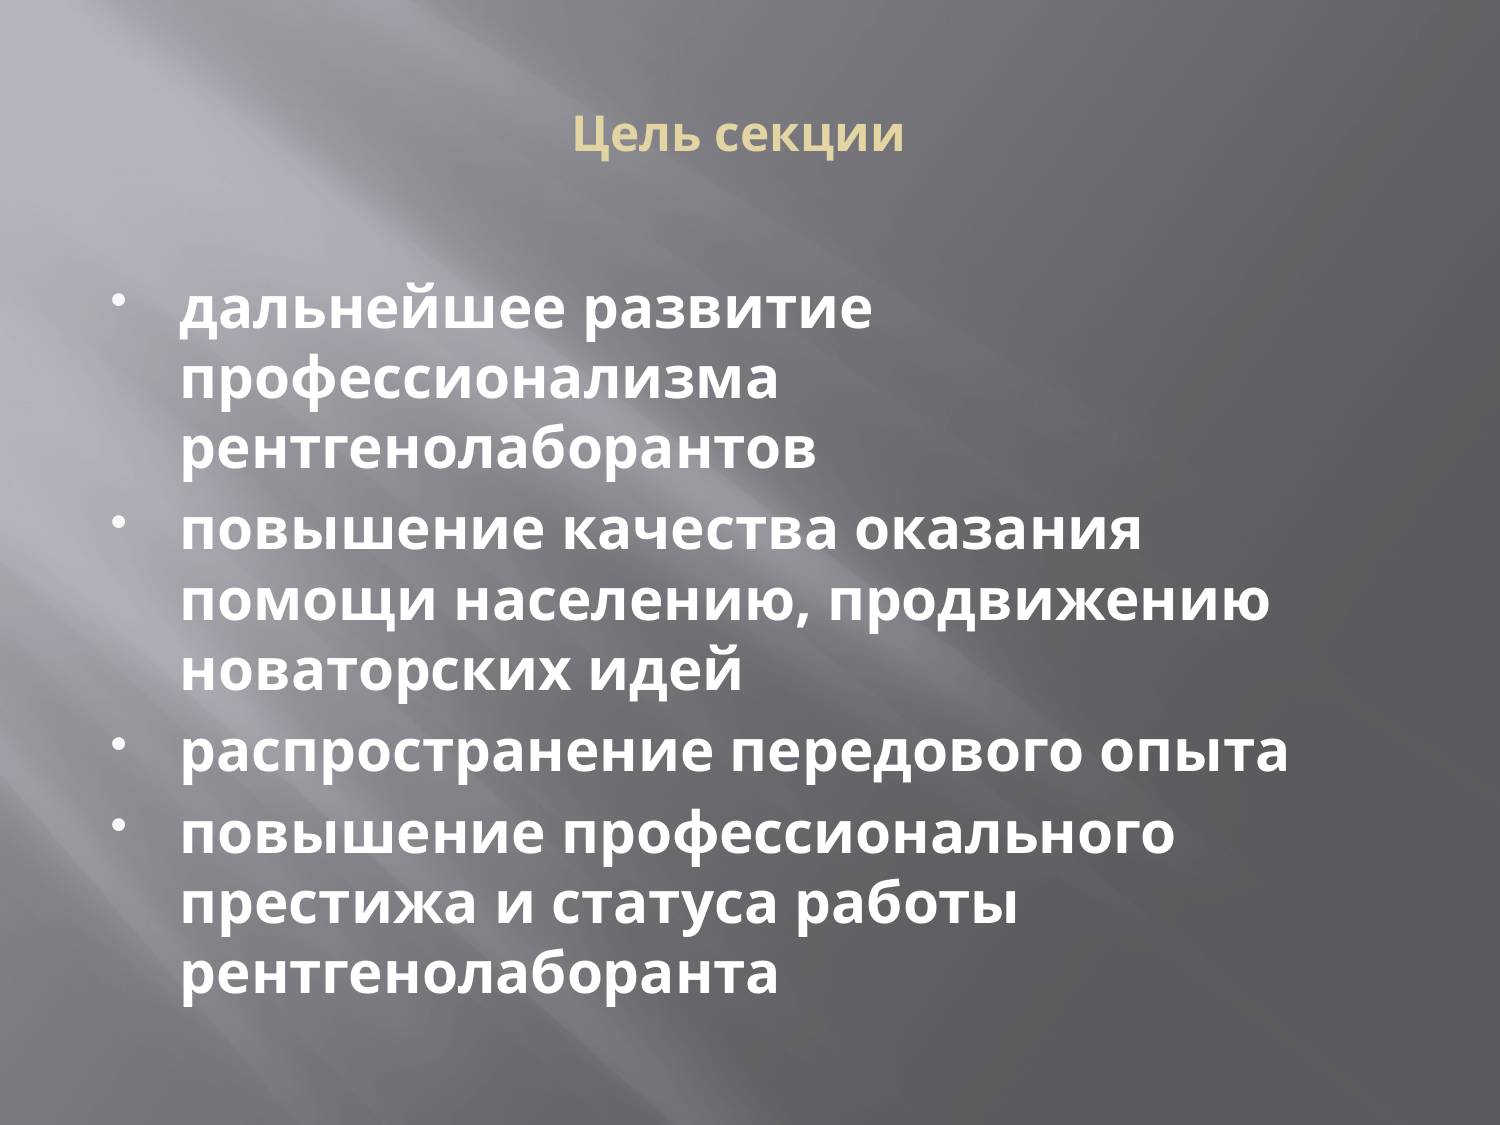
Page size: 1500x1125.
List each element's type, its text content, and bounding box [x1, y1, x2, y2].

list дальнейшее развитие профессионализма рентгенолаборантов повышение качества оказания помощи населению, продвижению новаторских идей распространение передового опыта повышение профессионального престижа и статуса работы рентгенолаборанта [75, 262, 1425, 1035]
title Цель секции [70, 93, 1421, 282]
